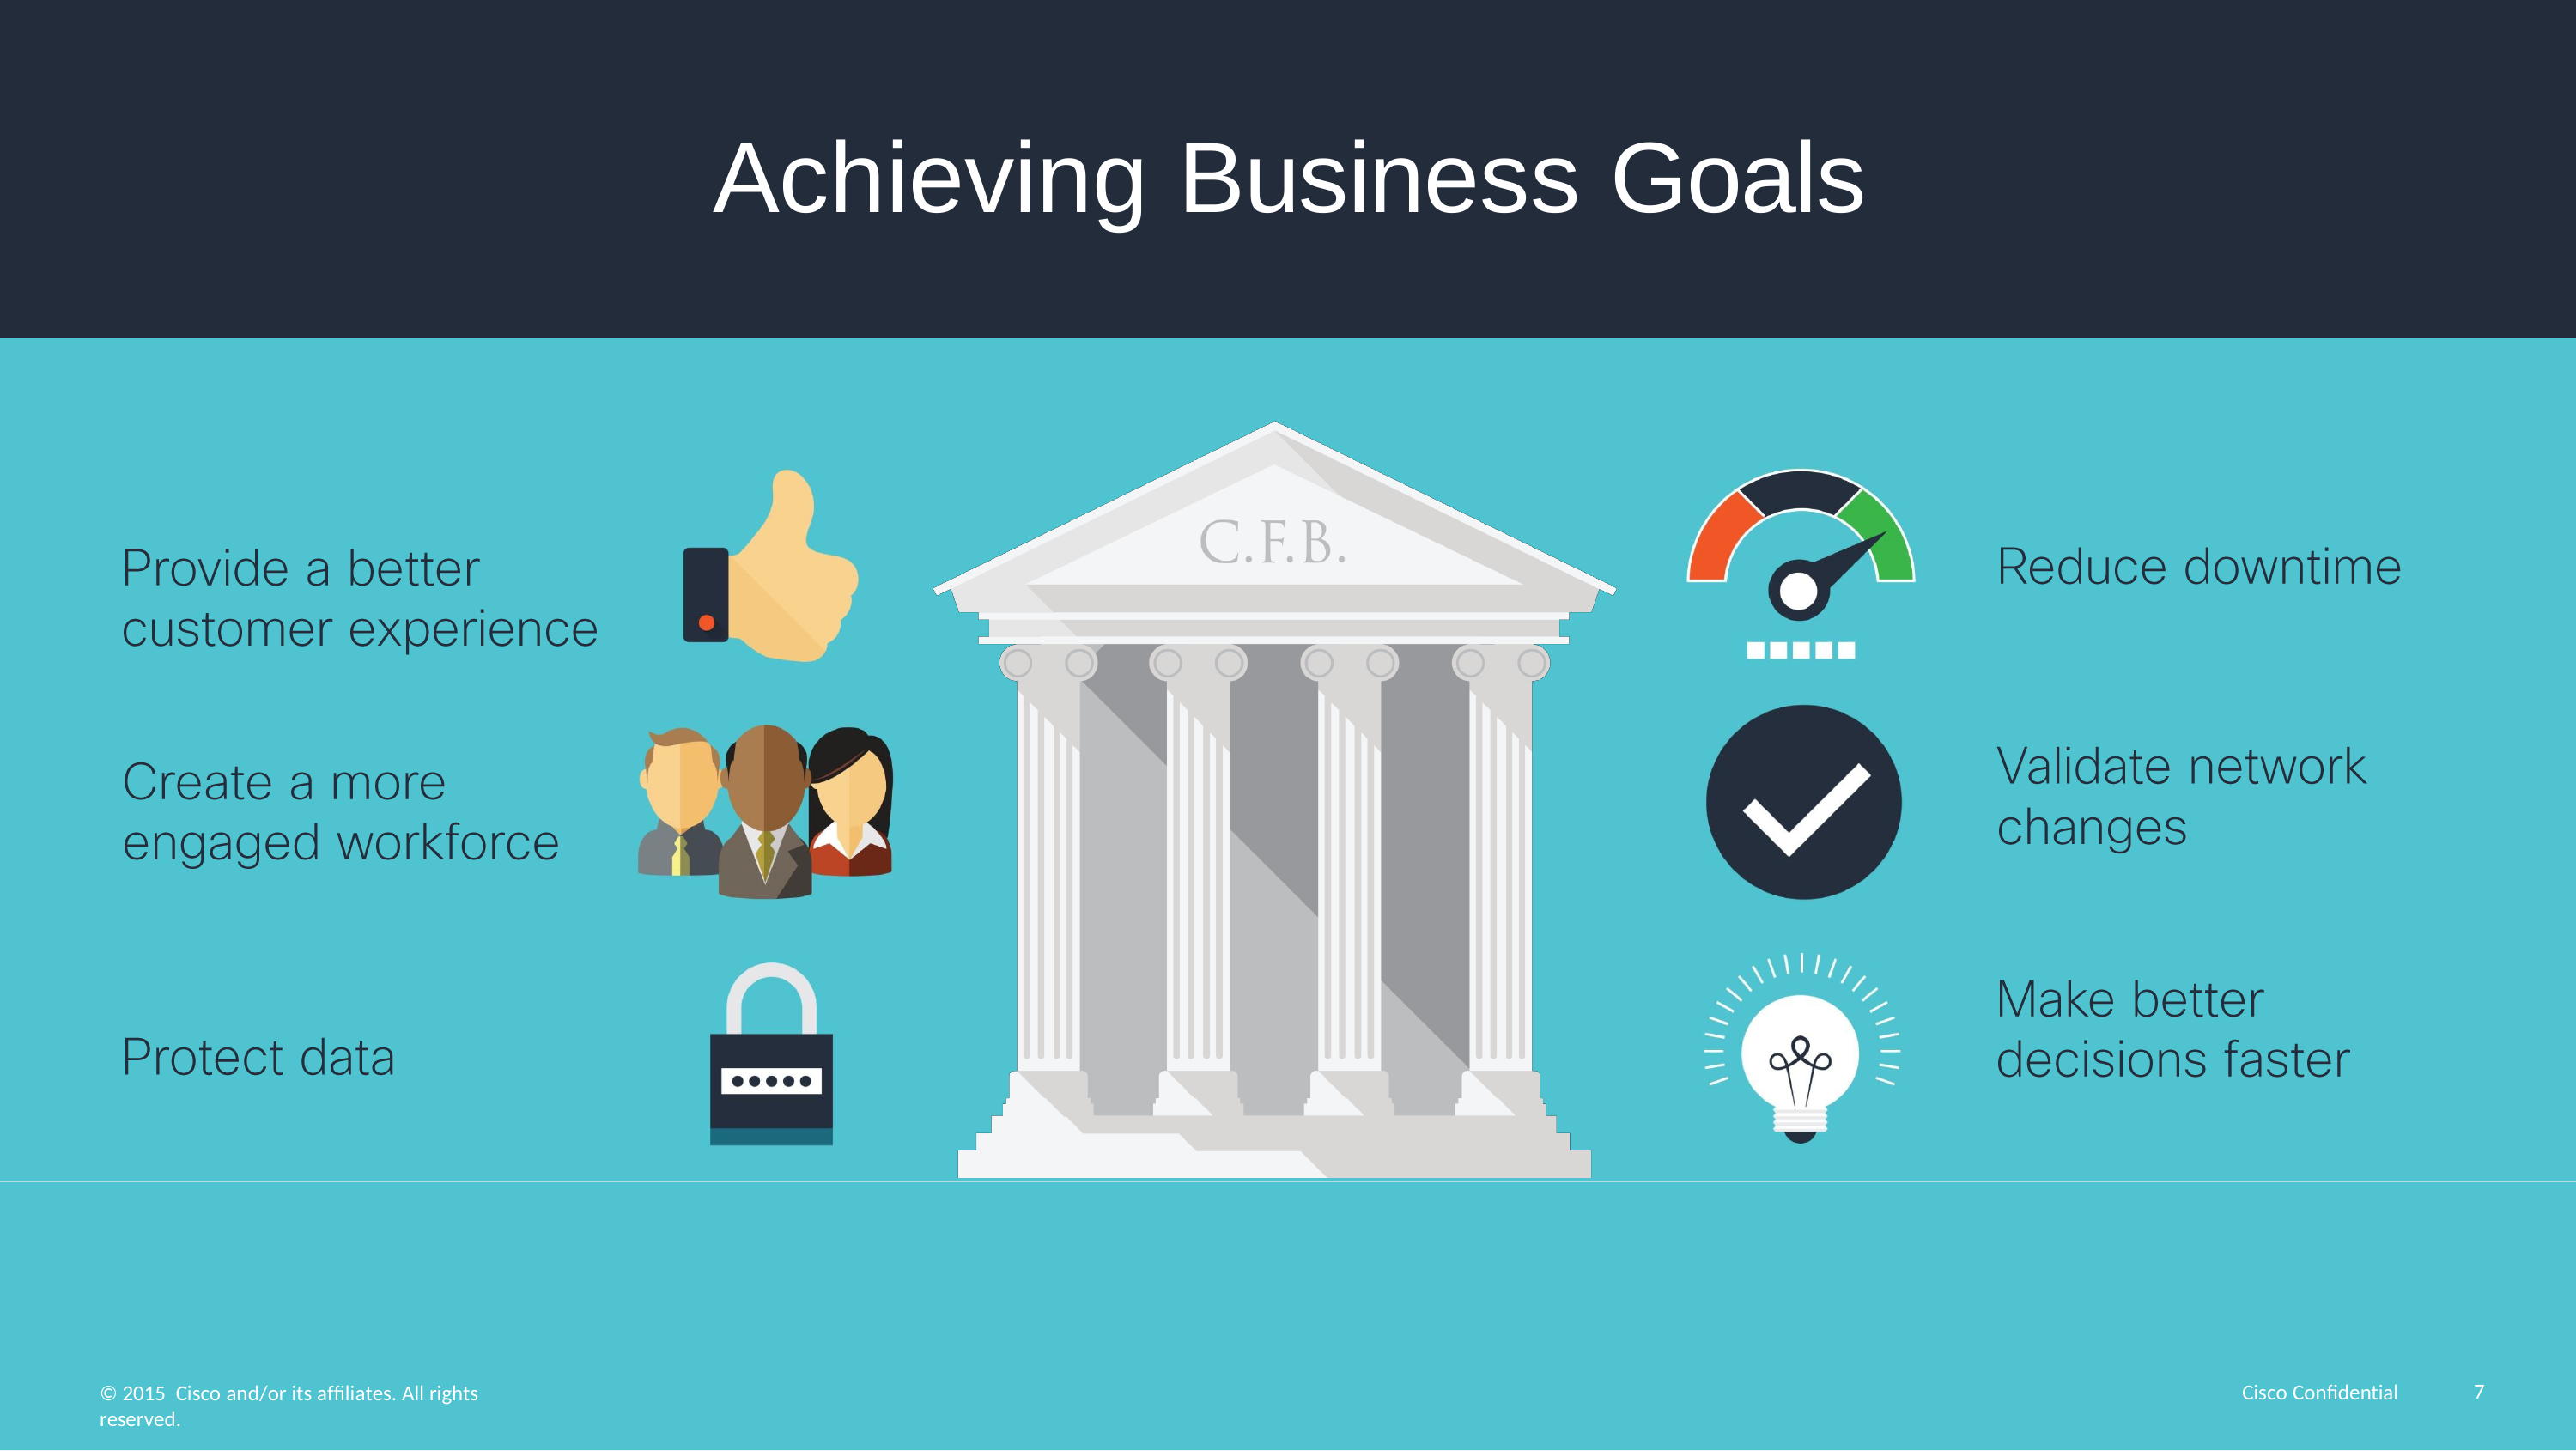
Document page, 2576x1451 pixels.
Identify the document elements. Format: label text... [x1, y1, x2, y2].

text_box [933, 421, 1617, 1178]
text_box [121, 595, 624, 664]
text_box [1996, 966, 2304, 1026]
text_box [336, 809, 586, 877]
text_box [1996, 533, 2430, 602]
text_box [1996, 733, 2405, 802]
text_box [122, 809, 336, 877]
text_box [121, 1023, 419, 1093]
text_box [637, 683, 896, 942]
footer © 2015 Cisco and/or its affiliates. All rights reserved. [97, 1379, 565, 1408]
text_box [289, 749, 487, 809]
text_box [0, 0, 2576, 339]
slide_number 7 [2470, 1377, 2488, 1406]
title Achieving Business Goals [460, 112, 2116, 241]
slide_number Cisco Confidential [2240, 1378, 2401, 1407]
text_box [121, 535, 518, 595]
text_box [1703, 701, 1905, 902]
text_box [1996, 793, 2215, 862]
text_box [1996, 1026, 2372, 1095]
text_box [1702, 949, 1904, 1150]
text_box [673, 468, 871, 666]
text_box [677, 960, 865, 1147]
text_box [1683, 446, 1920, 683]
text_box [122, 749, 289, 809]
